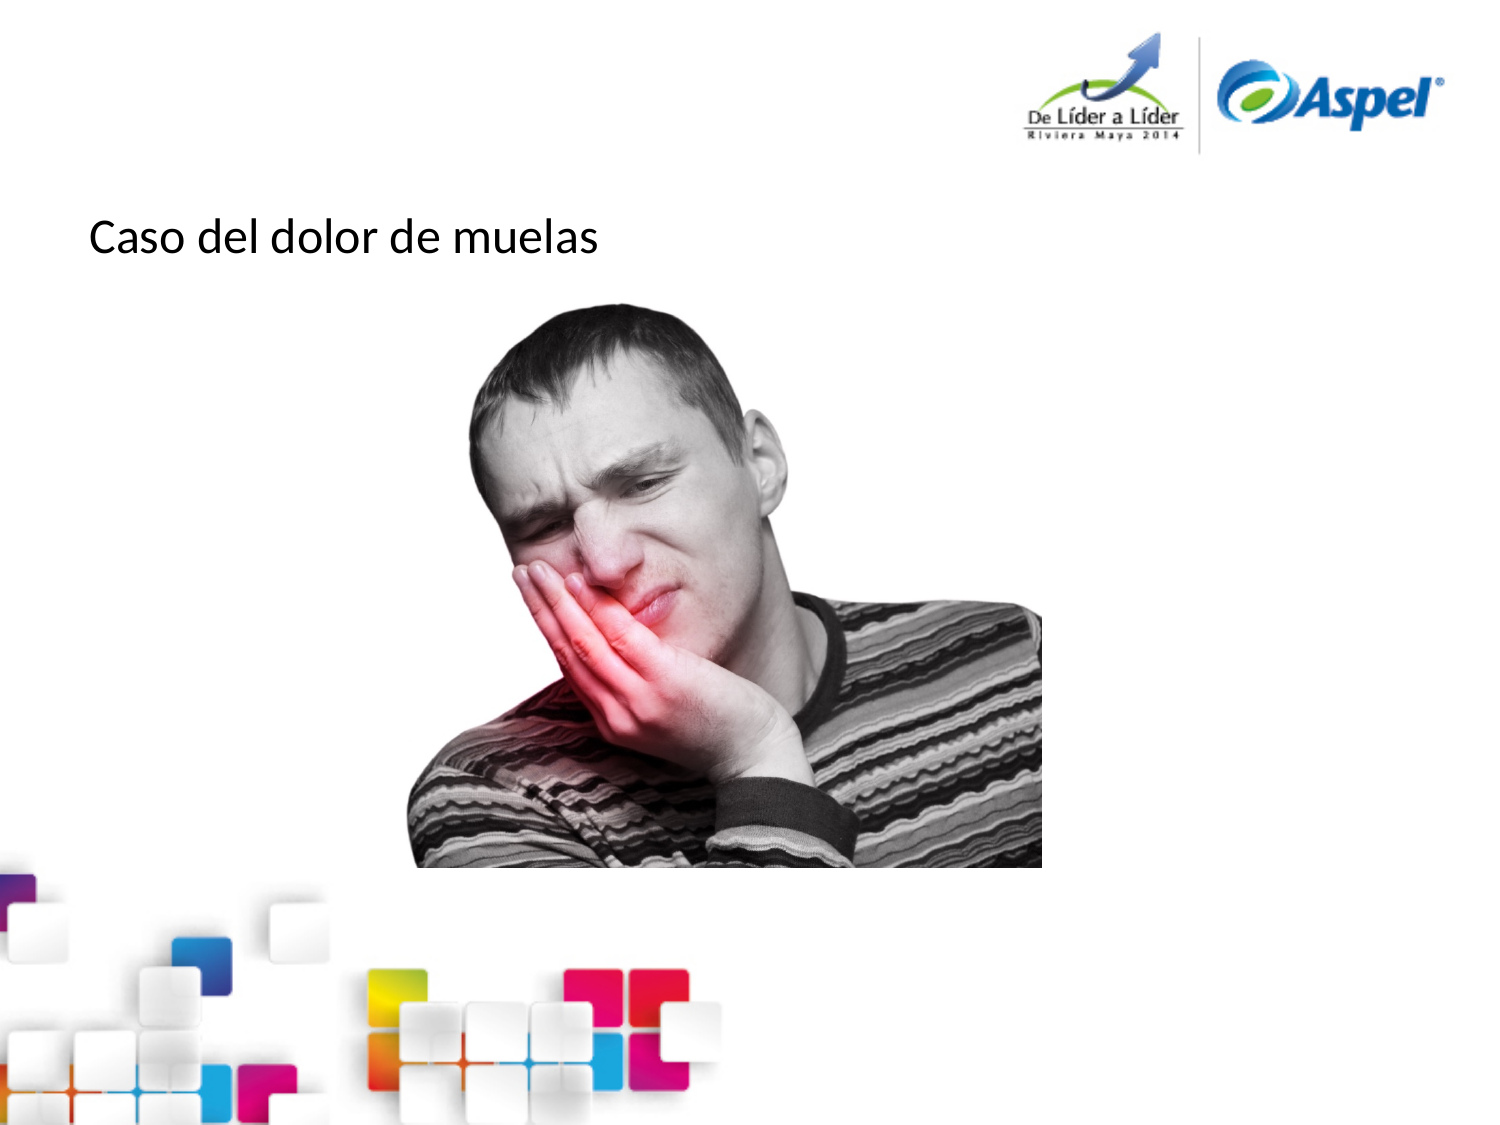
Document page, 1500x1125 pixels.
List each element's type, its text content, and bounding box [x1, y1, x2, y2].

text_box Caso del dolor de muelas [74, 196, 644, 316]
picture [0, 0, 1500, 1125]
